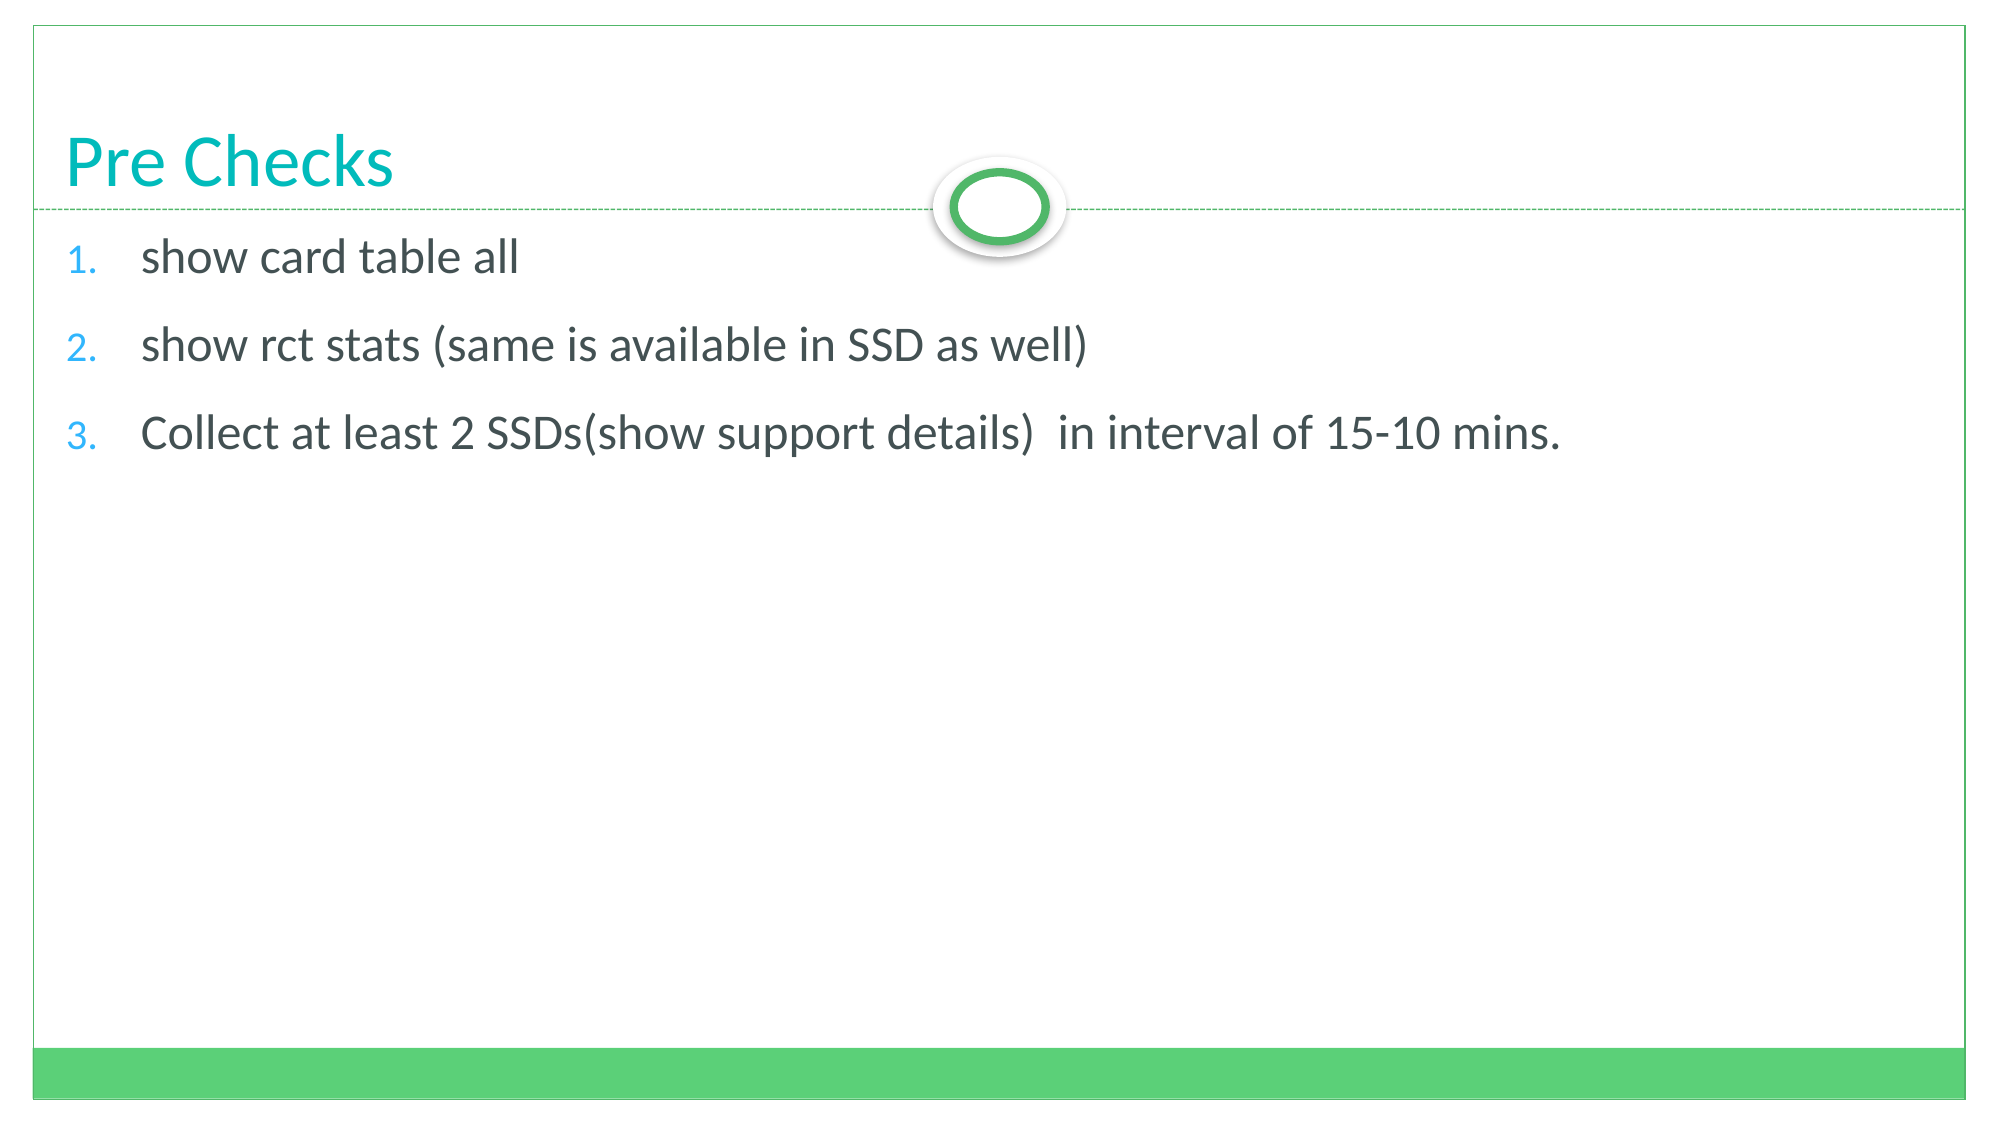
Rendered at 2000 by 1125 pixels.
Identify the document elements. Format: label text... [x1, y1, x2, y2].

list show card table all show rct stats (same is available in SSD as well) Collect at least 2 SSDs(show support details) in interval of 15-10 mins. [51, 220, 1926, 1035]
title Pre Checks [51, 70, 1928, 208]
